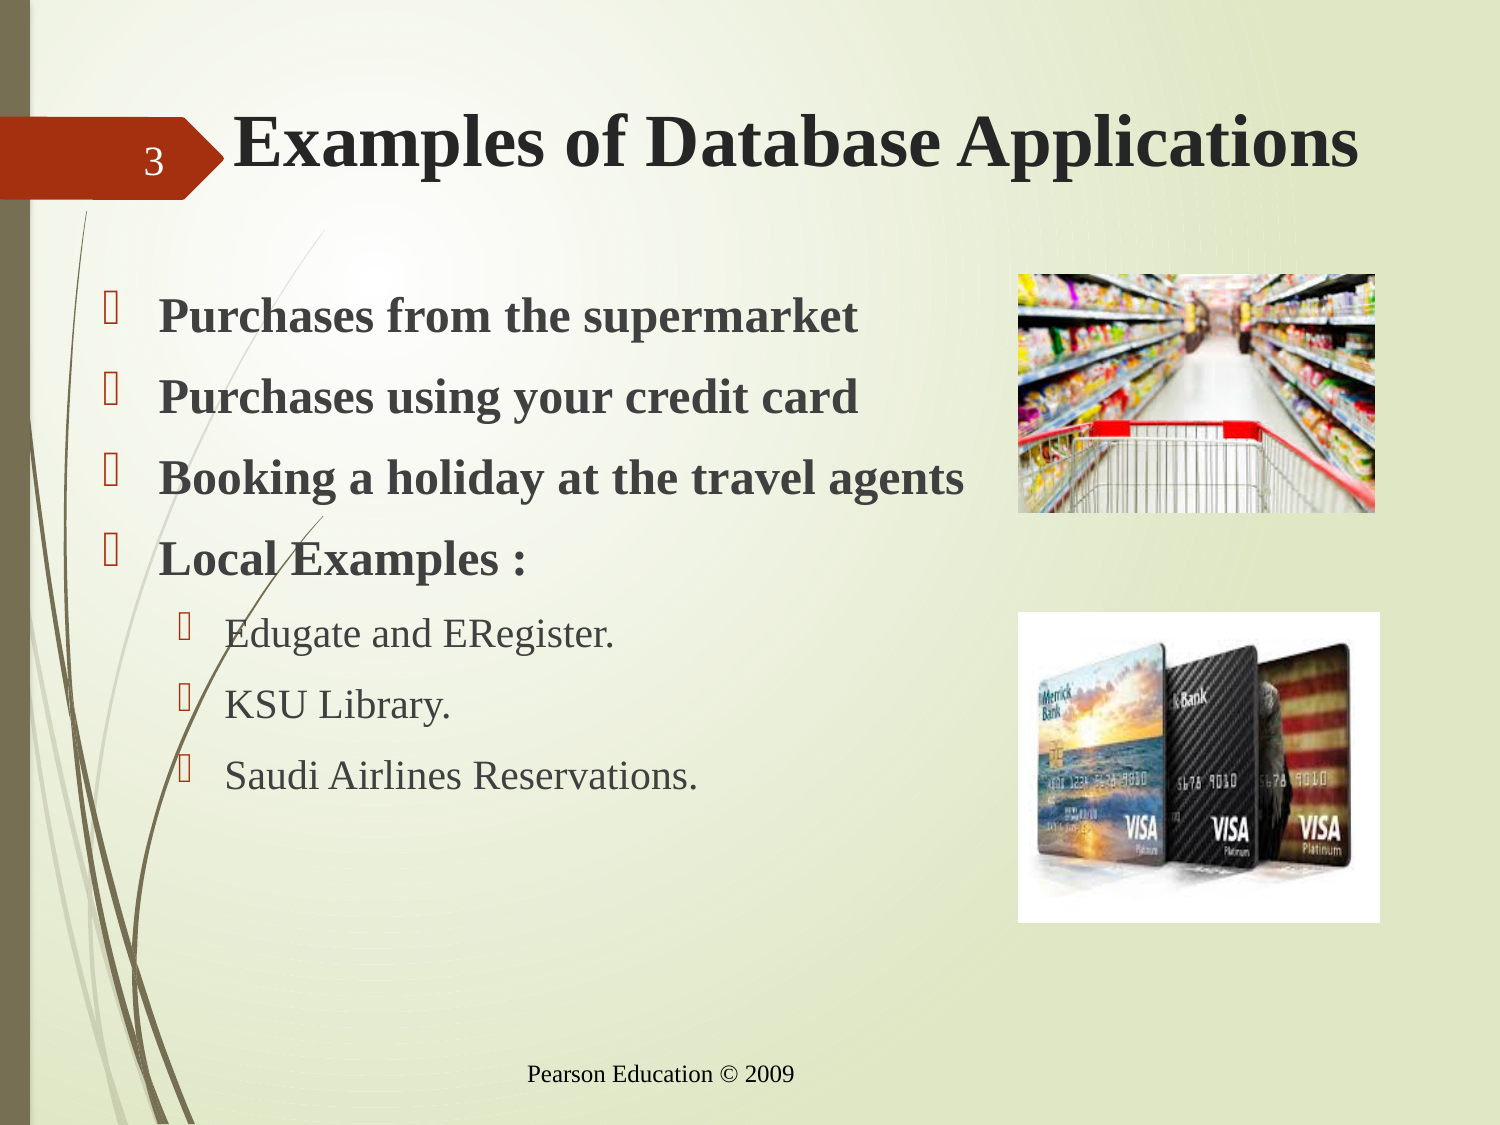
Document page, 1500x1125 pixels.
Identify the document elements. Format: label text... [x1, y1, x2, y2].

title Examples of Database Applications [218, 84, 1441, 295]
picture [1017, 612, 1380, 923]
picture [1017, 274, 1376, 513]
list Purchases from the supermarket Purchases using your credit card Booking a holiday at the travel agents Local Examples : Edugate and ERegister. KSU Library. Saudi Airlines Reservations. [87, 275, 1356, 950]
slide_number 3 [83, 129, 180, 190]
text_box Pearson Education © 2009 [512, 1050, 1038, 1095]
